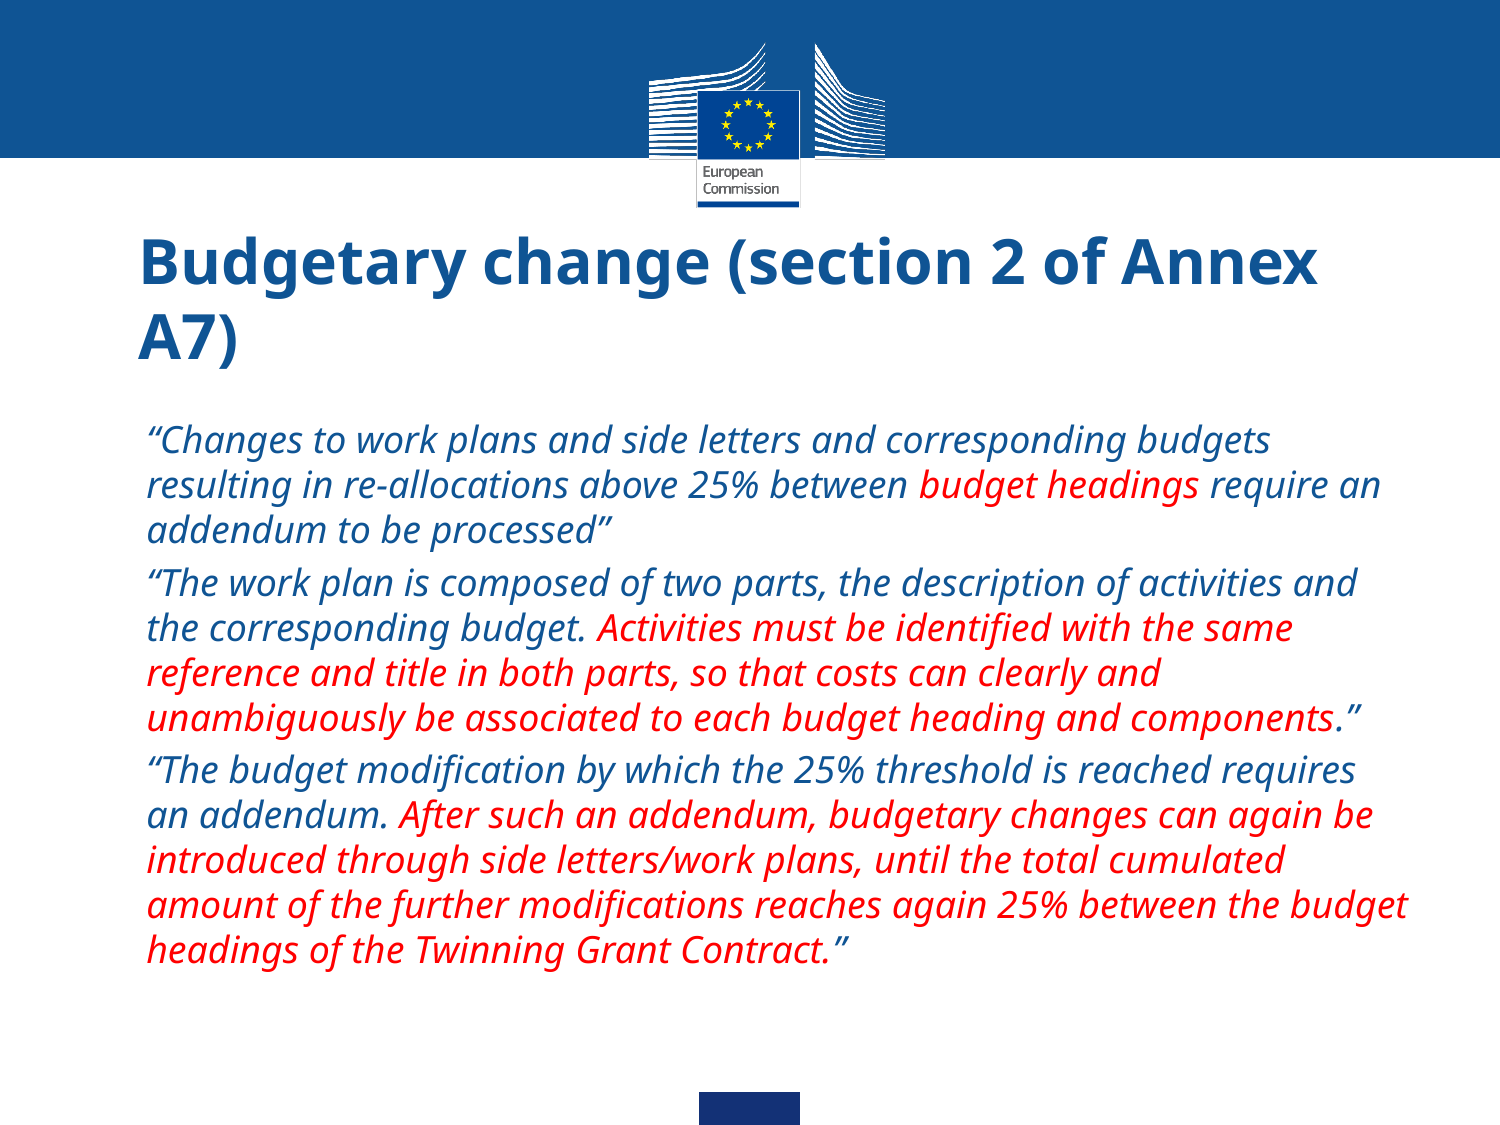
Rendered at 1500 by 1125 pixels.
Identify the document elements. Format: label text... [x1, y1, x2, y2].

title Budgetary change (section 2 of Annex A7) [64, 219, 1415, 374]
list “Changes to work plans and side letters and corresponding budgets resulting in re-allocations above 25% between budget headings require an addendum to be processed” “The work plan is composed of two parts, the description of activities and the corresponding budget. Activities must be identified with the same reference and title in both parts, so that costs can clearly and unambiguously be associated to each budget heading and components.” “The budget modification by which the 25% threshold is reached requires an addendum. After such an addendum, budgetary changes can again be introduced through side letters/work plans, until the total cumulated amount of the further modifications reaches again 25% between the budget headings of the Twinning Grant Contract.” [75, 408, 1425, 988]
picture [649, 42, 885, 208]
